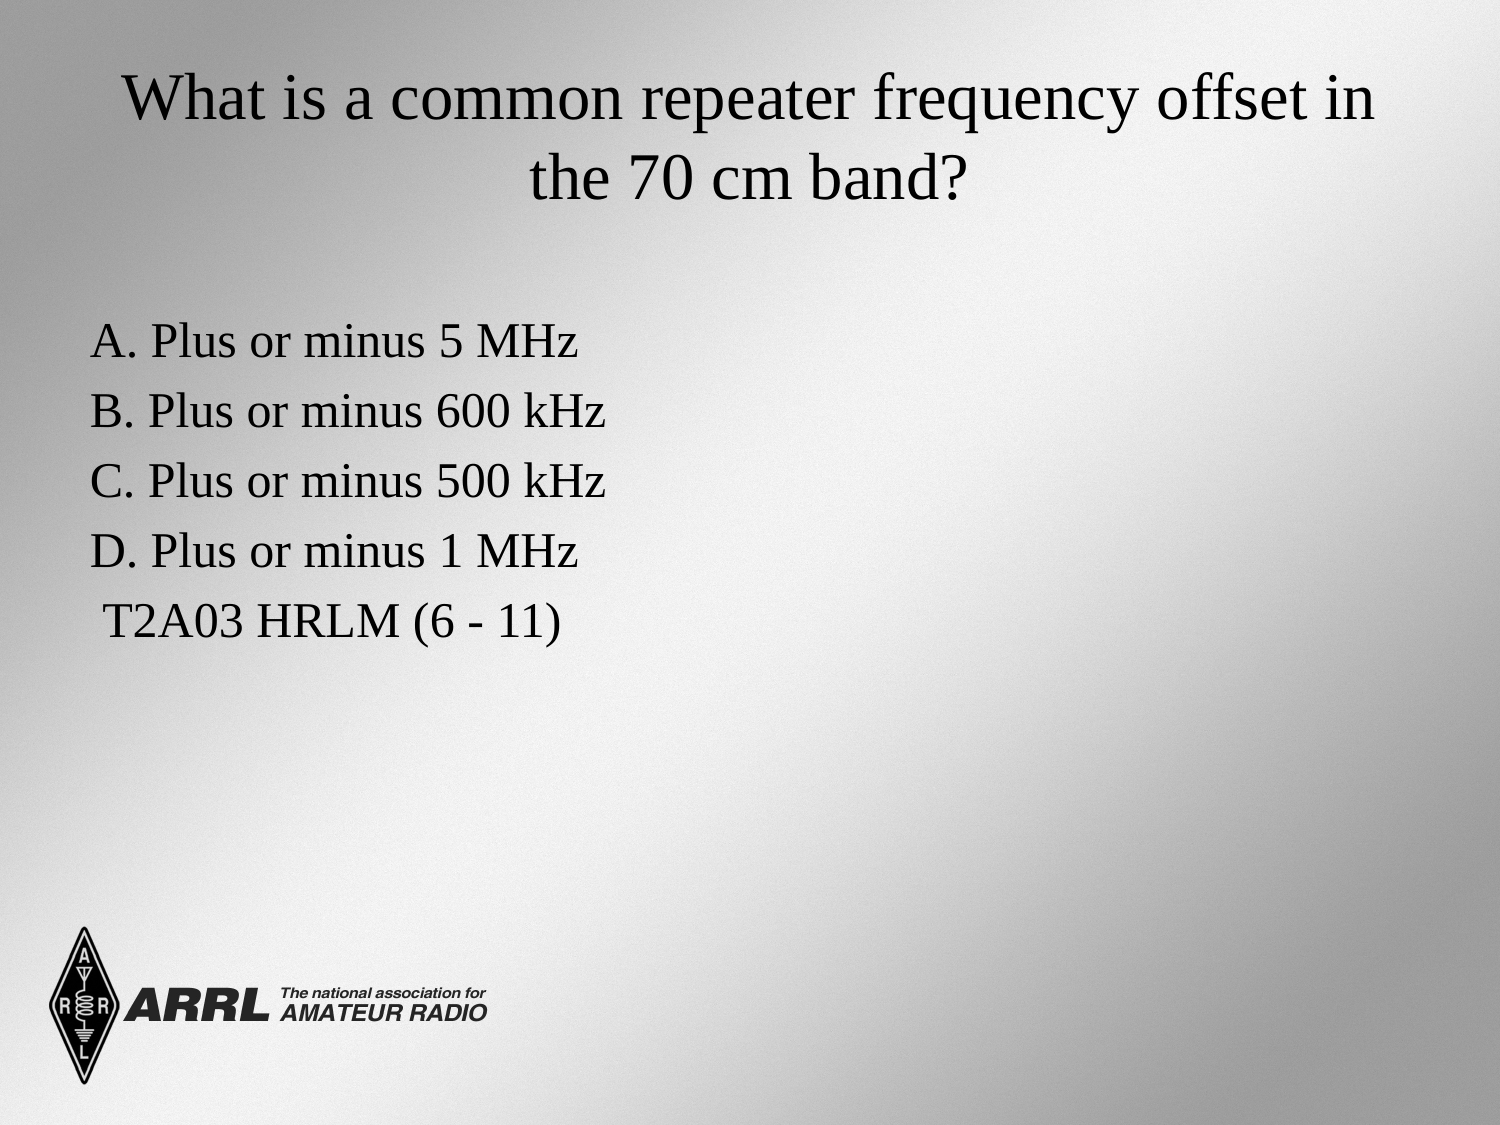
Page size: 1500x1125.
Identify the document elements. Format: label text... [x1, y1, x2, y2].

picture [0, 0, 1500, 1125]
title What is a common repeater frequency offset in the 70 cm band? [75, 45, 1425, 233]
list A. Plus or minus 5 MHz B. Plus or minus 600 kHz C. Plus or minus 500 kHz D. Plus or minus 1 MHz T2A03 HRLM (6 - 11) [75, 299, 1425, 1005]
